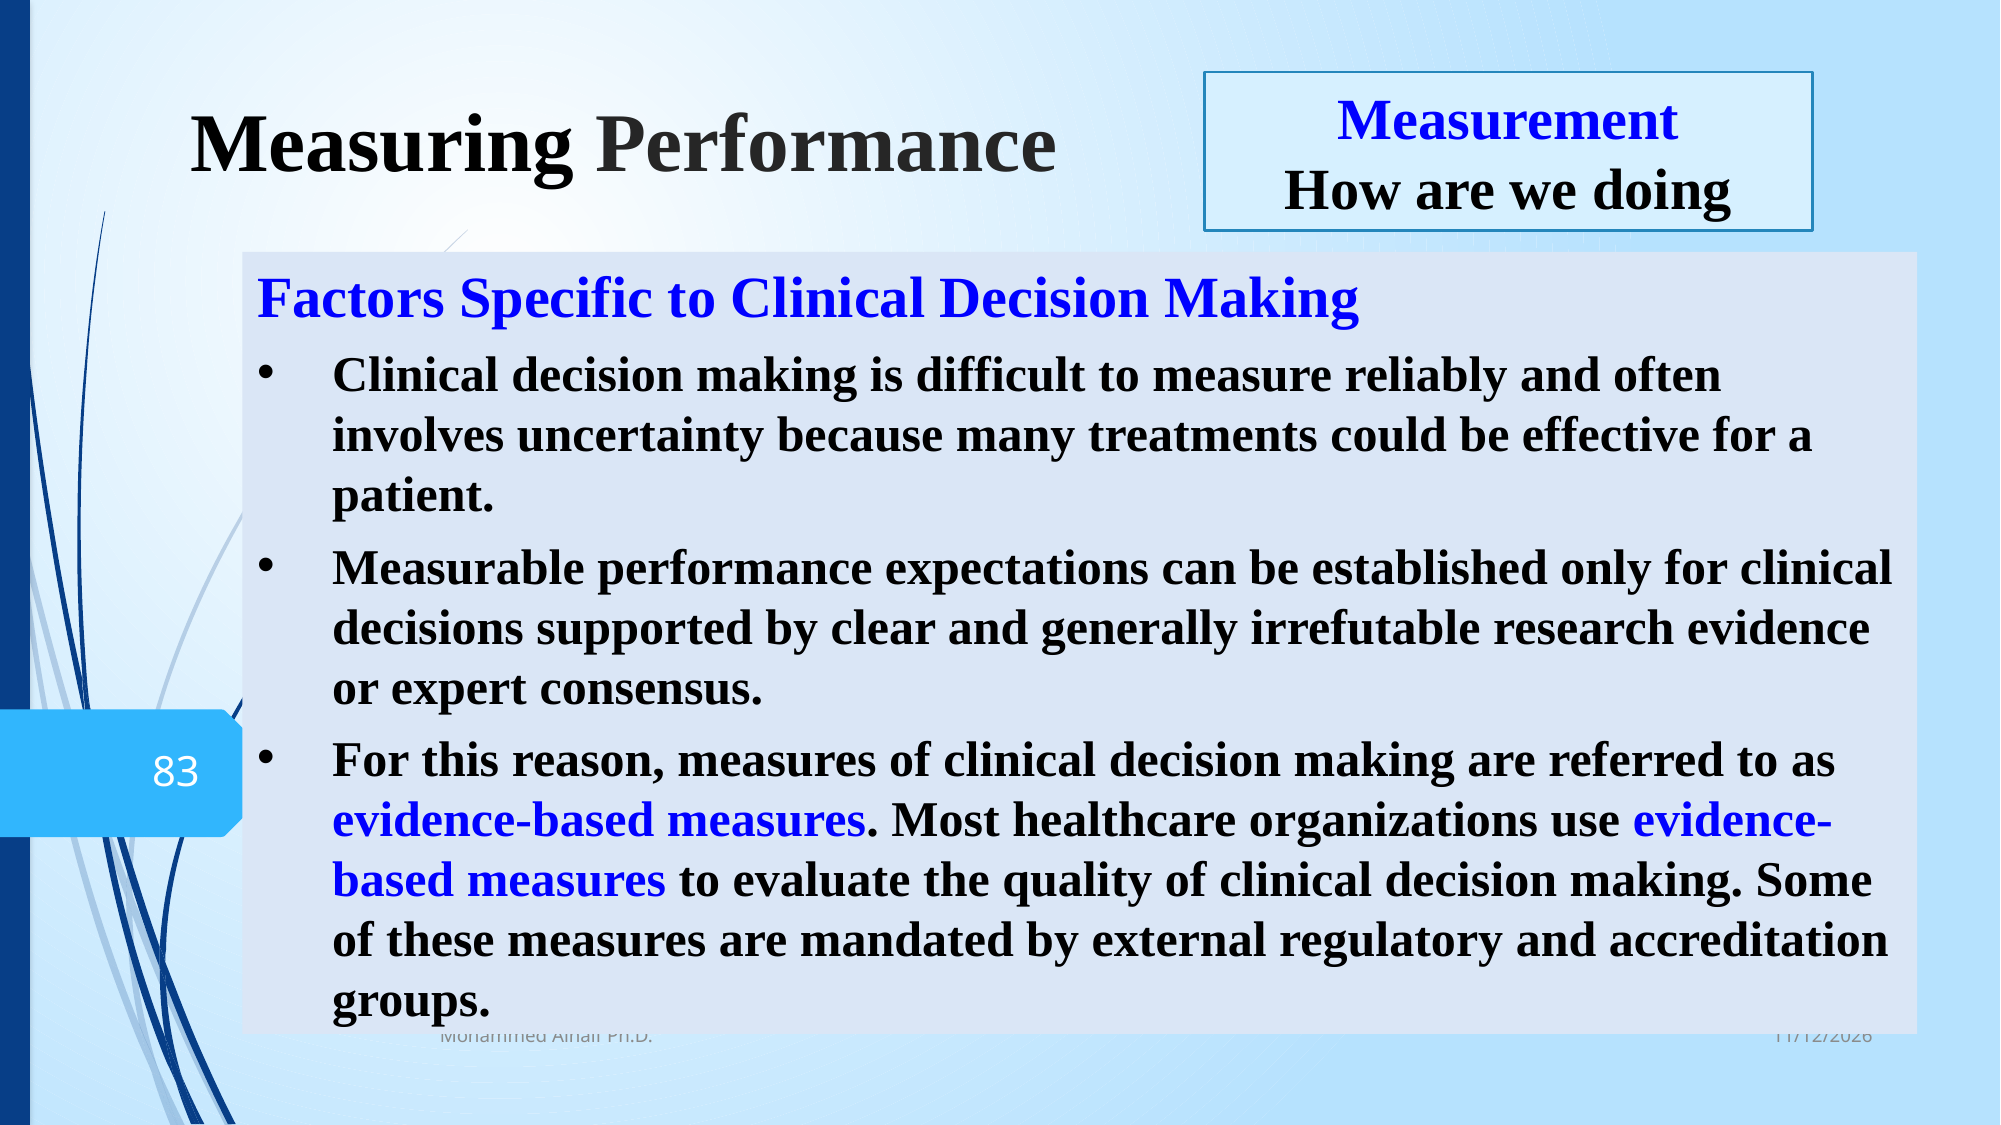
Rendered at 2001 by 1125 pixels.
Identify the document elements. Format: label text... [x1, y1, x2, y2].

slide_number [1699, 1005, 1888, 1067]
subtitle [77, 218, 1952, 1125]
text_box Measurement How are we doing [1203, 71, 1814, 232]
text_box Factors Specific to Clinical Decision Making Clinical decision making is difficult to measure reliably and often involves uncertainty because many treatments could be effective for a patient. Measurable performance expectations can be established only for clinical decisions supported by clear and generally irrefutable research evidence or expert consensus. For this reason, measures of clinical decision making are referred to as evidence-based measures. Most healthcare organizations use evidence-based measures to evaluate the quality of clinical decision making. Some of these measures are mandated by external regulatory and accreditation groups. [242, 251, 1918, 1034]
slide_number 83 [87, 743, 216, 803]
footer Mohammed Alnaif Ph.D. [424, 1006, 1675, 1067]
title Measuring Performance [175, 42, 1122, 197]
